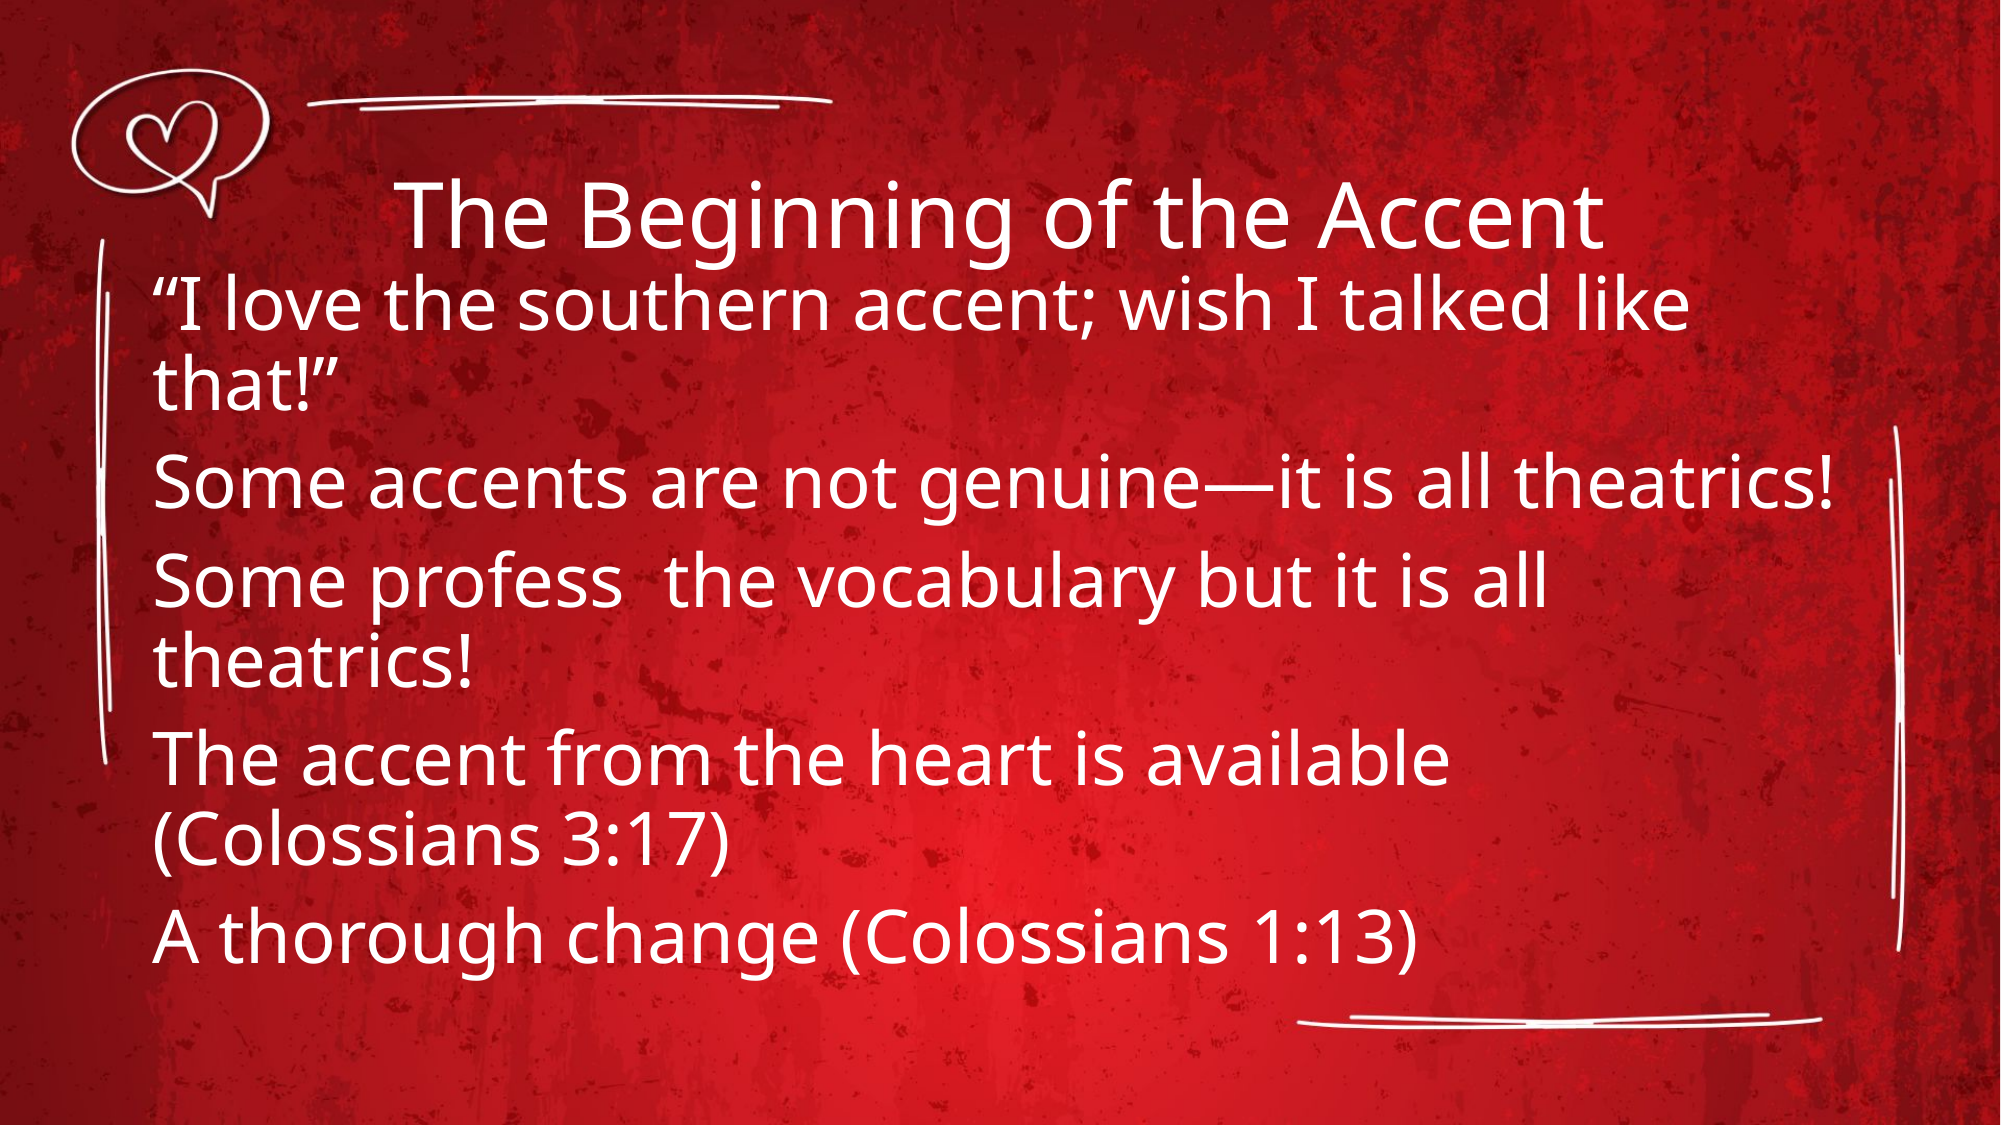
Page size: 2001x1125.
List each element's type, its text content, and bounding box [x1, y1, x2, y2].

picture [0, 0, 2001, 1125]
list “I love the southern accent; wish I talked like that!” Some accents are not genuine—it is all theatrics! Some profess the vocabulary but it is all theatrics! The accent from the heart is available (Colossians 3:17) A thorough change (Colossians 1:13) [137, 254, 1860, 992]
title The Beginning of the Accent [277, 133, 1723, 277]
